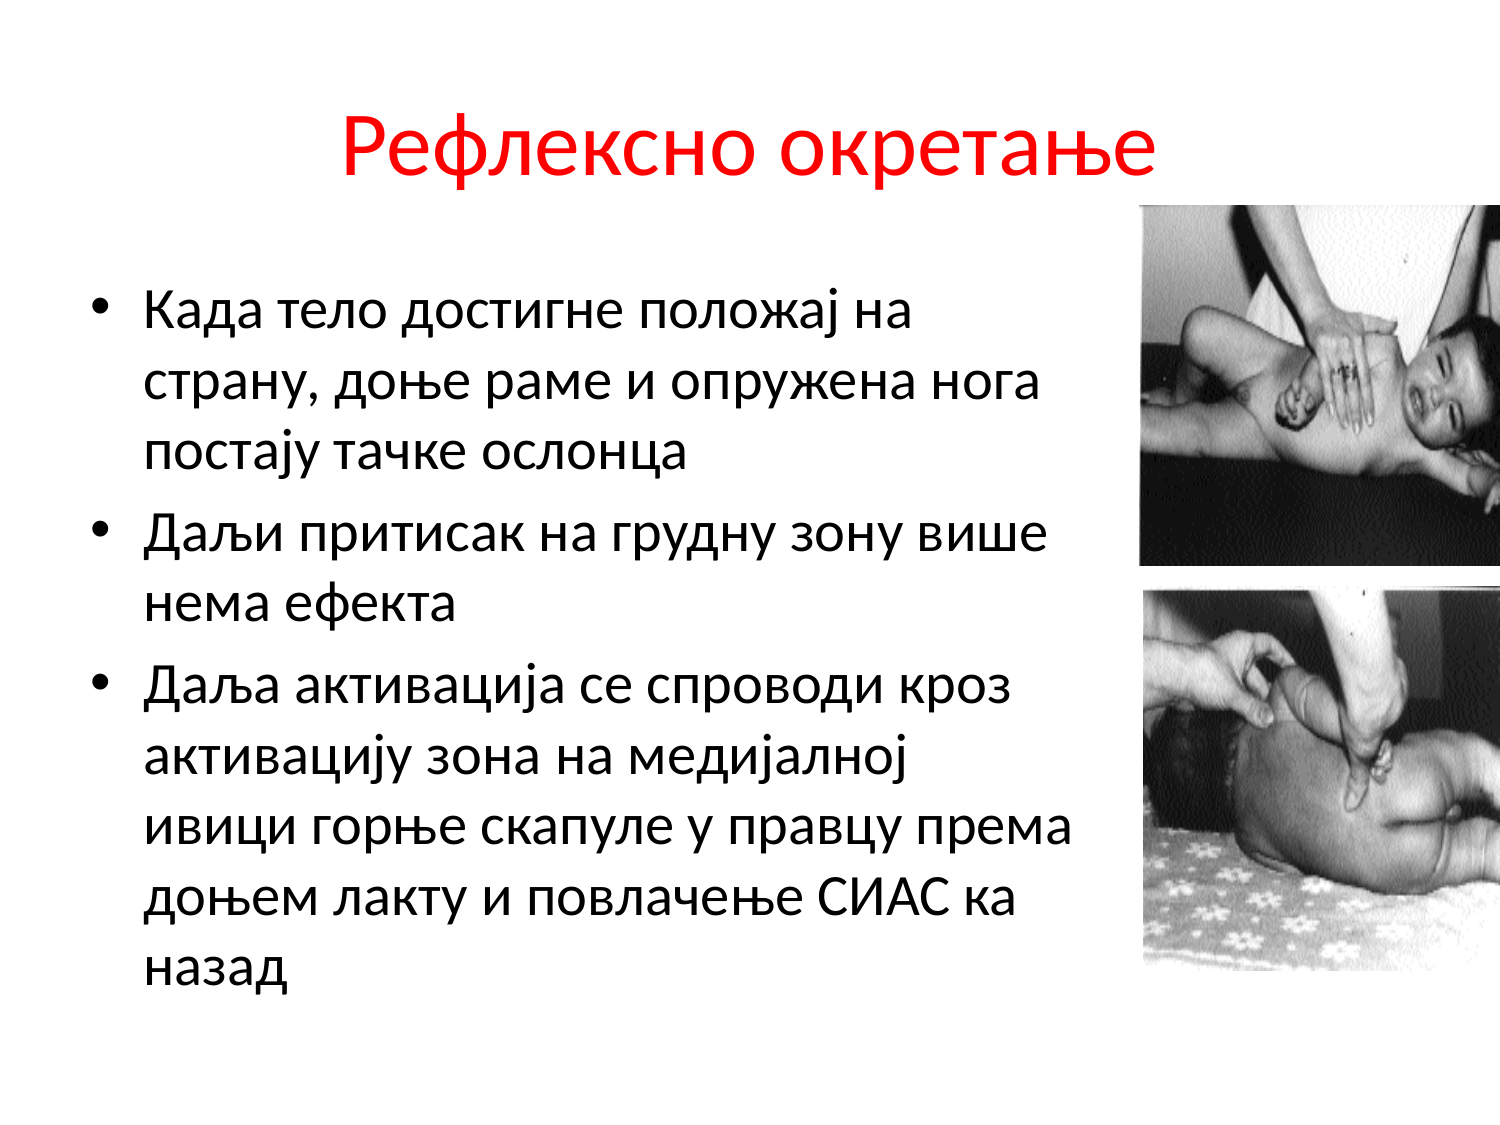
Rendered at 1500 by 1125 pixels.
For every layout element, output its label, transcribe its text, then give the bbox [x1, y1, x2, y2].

picture [1143, 585, 1500, 971]
picture [1139, 205, 1500, 567]
list Када тело достигне положај на страну, доње раме и опружена нога постају тачке ослонца Даљи притисак на грудну зону више нема ефекта Даља активација се спроводи кроз активацију зона на медијалној ивици горње скапуле у правцу према доњем лакту и повлачење СИАС ка назад [75, 262, 1093, 1005]
title Рефлексно окретање [75, 45, 1425, 233]
